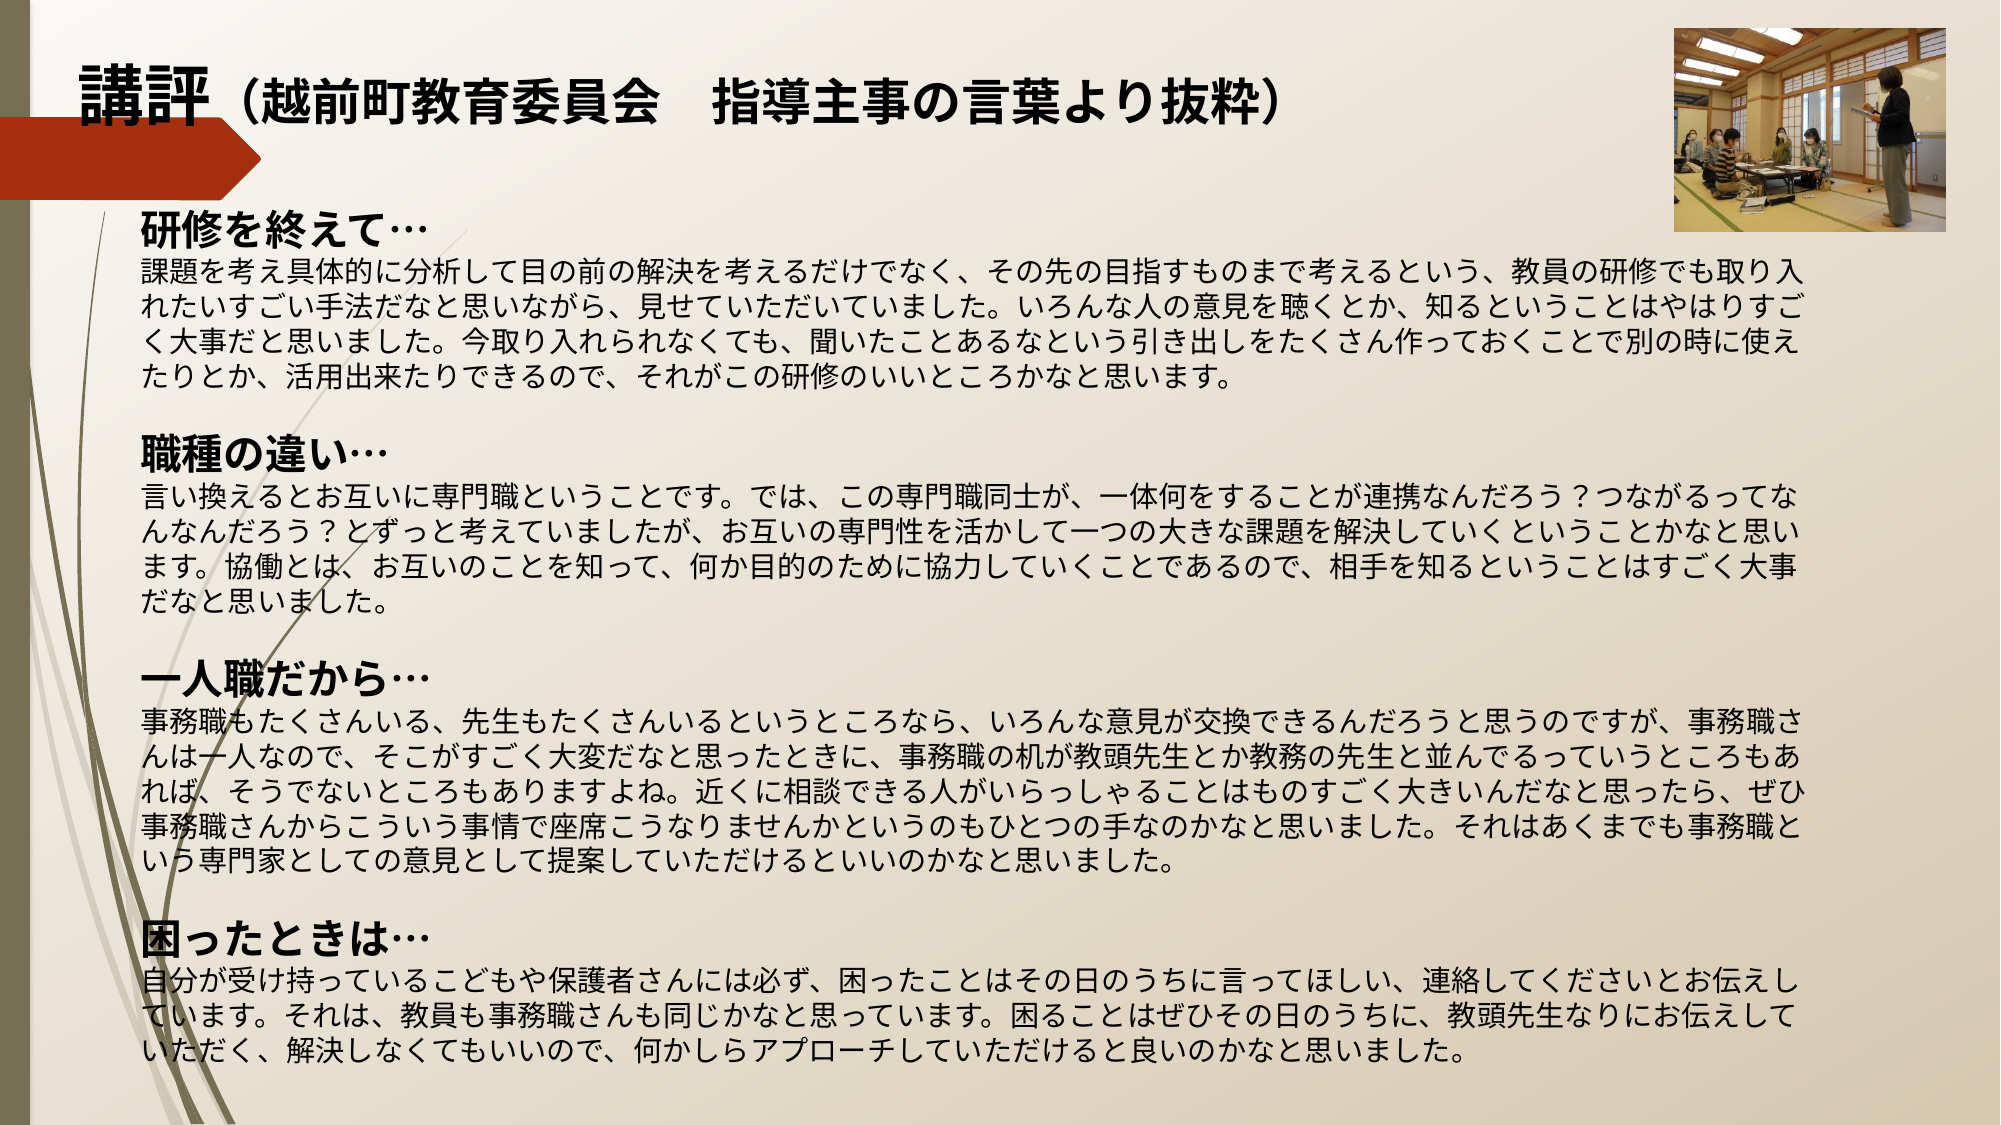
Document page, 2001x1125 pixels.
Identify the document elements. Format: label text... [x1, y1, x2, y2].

picture [1674, 27, 1946, 232]
text_box 講評（越前町教育委員会 指導主事の言葉より抜粋） [63, 46, 1669, 141]
text_box 研修を終えて… 課題を考え具体的に分析して目の前の解決を考えるだけでなく、その先の目指すものまで考えるという、教員の研修でも取り入れたいすごい手法だなと思いながら、見せていただいていました。いろんな人の意見を聴くとか、知るということはやはりすごく大事だと思いました。今取り入れられなくても、聞いたことあるなという引き出しをたくさん作っておくことで別の時に使えたりとか、活用出来たりできるので、それがこの研修のいいところかなと思います。 職種の違い… 言い換えるとお互いに専門職ということです。では、この専門職同士が、一体何をすることが連携なんだろう？つながるってなんなんだろう？とずっと考えていましたが、お互いの専門性を活かして一つの大きな課題を解決していくということかなと思います。協働とは、お互いのことを知って、何か目的のために協力していくことであるので、相手を知るということはすごく大事だなと思いました。 一人職だから… 事務職もたくさんいる、先生もたくさんいるというところなら、いろんな意見が交換できるんだろうと思うのですが、事務職さんは一人なので、そこがすごく大変だなと思ったときに、事務職の机が教頭先生とか教務の先生と並んでるっていうところもあれば、そうでないところもありますよね。近くに相談できる人がいらっしゃることはものすごく大きいんだなと思ったら、ぜひ事務職さんからこういう事情で座席こうなりませんかというのもひとつの手なのかなと思いました。それはあくまでも事務職という専門家としての意見として提案していただけるといいのかなと思いました。 困ったときは… 自分が受け持っているこどもや保護者さんには必ず、困ったことはその日のうちに言ってほしい、連絡してくださいとお伝えしています。それは、教員も事務職さんも同じかなと思っています。困ることはぜひその日のうちに、教頭先生なりにお伝えしていただく、解決しなくてもいいので、何かしらアプローチしていただけると良いのかなと思いました。 [125, 195, 1825, 1075]
